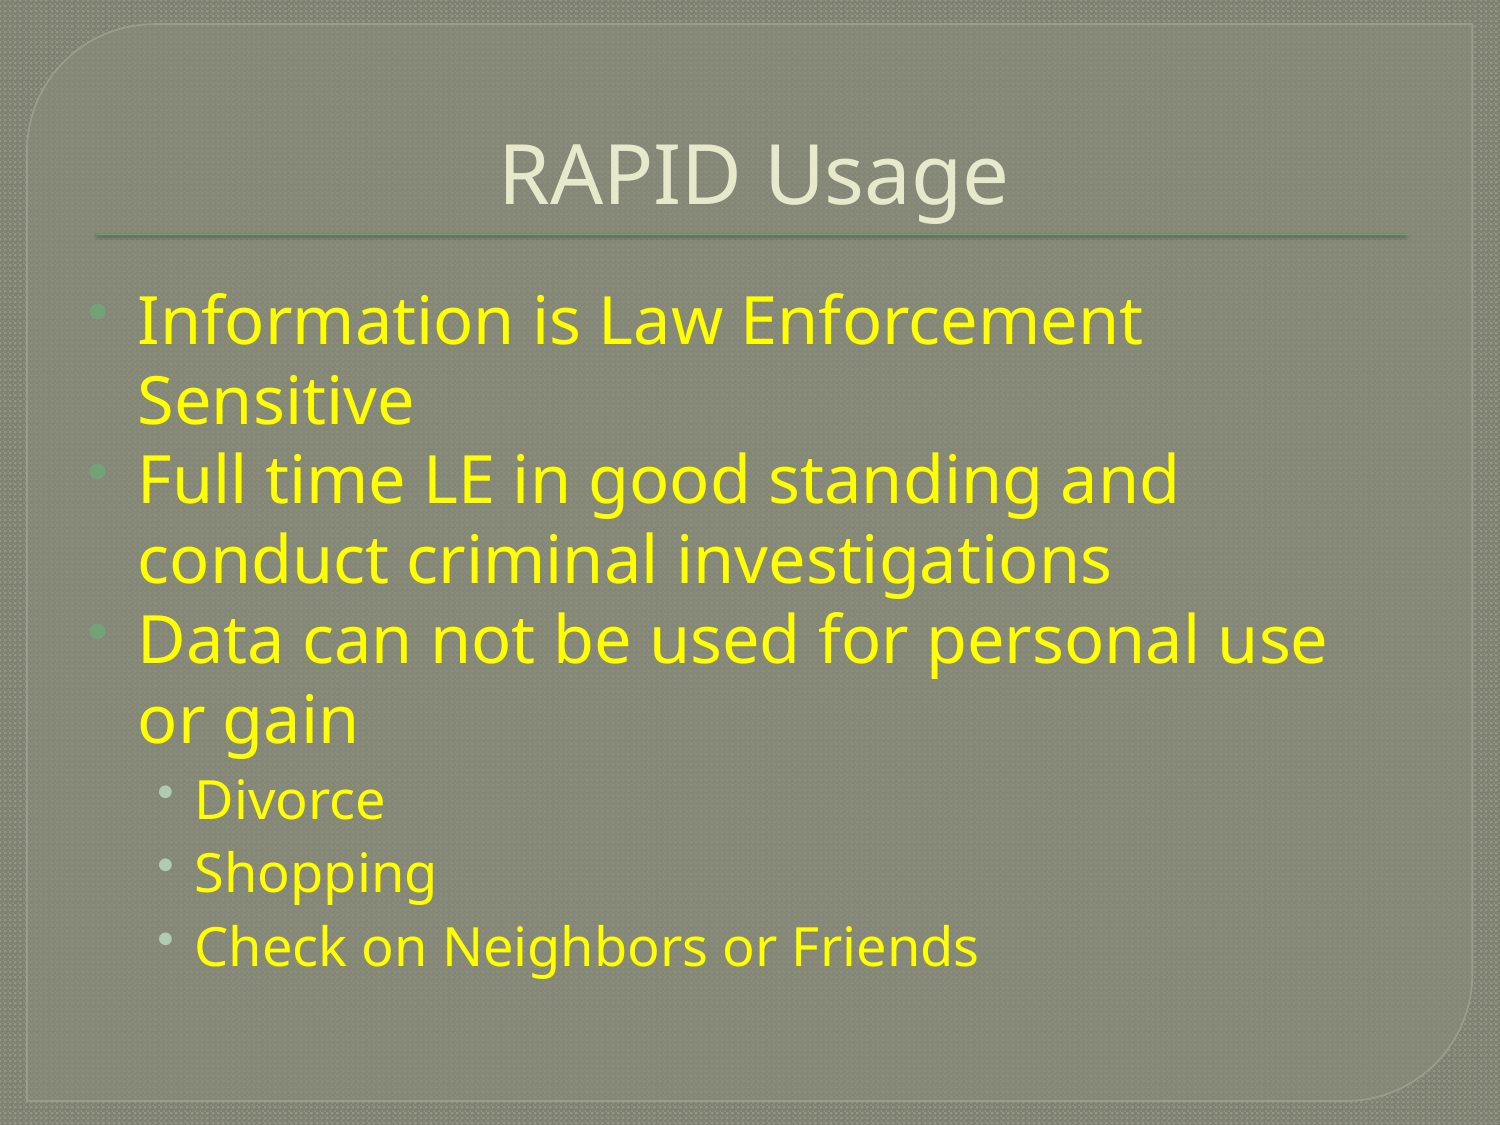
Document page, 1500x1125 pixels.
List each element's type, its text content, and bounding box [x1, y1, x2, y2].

list Information is Law Enforcement Sensitive Full time LE in good standing and conduct criminal investigations Data can not be used for personal use or gain Divorce Shopping Check on Neighbors or Friends [75, 270, 1425, 1013]
title RAPID Usage [75, 41, 1425, 230]
